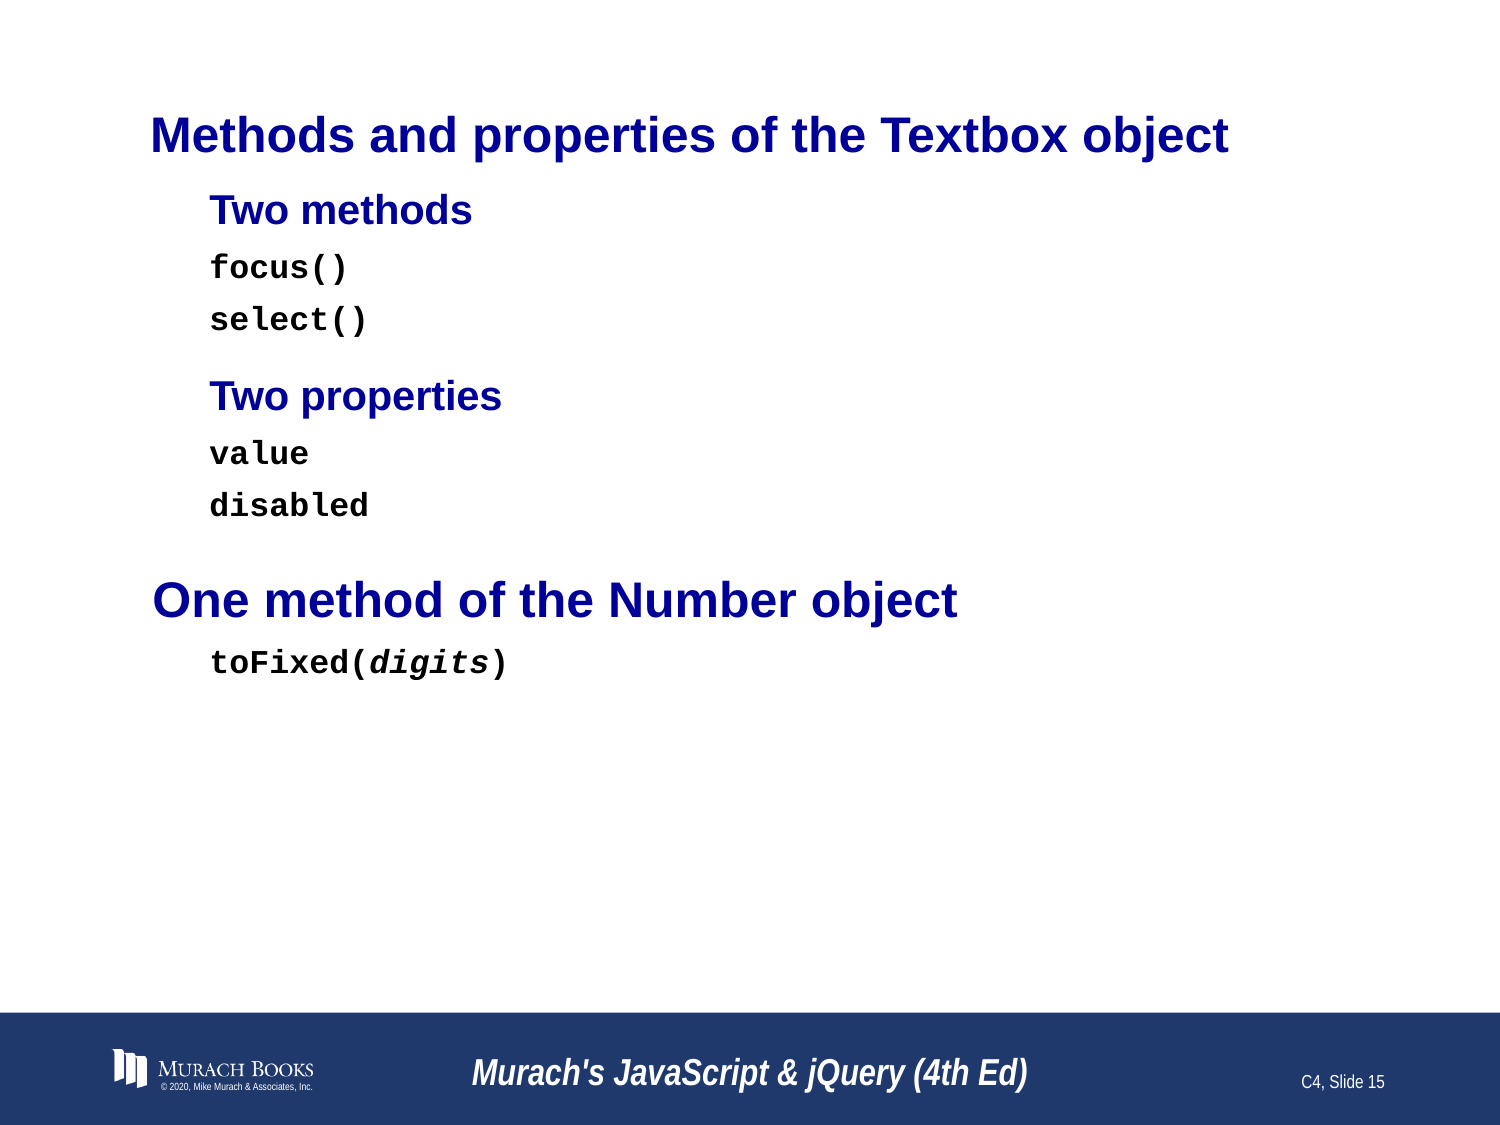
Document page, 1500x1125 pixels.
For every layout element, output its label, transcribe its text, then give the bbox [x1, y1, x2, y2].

title Methods and properties of the Textbox object [150, 102, 1350, 164]
slide_number Murach's JavaScript & jQuery (4th Ed) [463, 1025, 1050, 1100]
list Two methods focus() select() Two properties value disabled One method of the Number object toFixed(digits) [137, 174, 1350, 975]
slide_number C4, Slide 15 [1087, 1025, 1400, 1100]
footer © 2020, Mike Murach & Associates, Inc. [12, 1025, 463, 1100]
